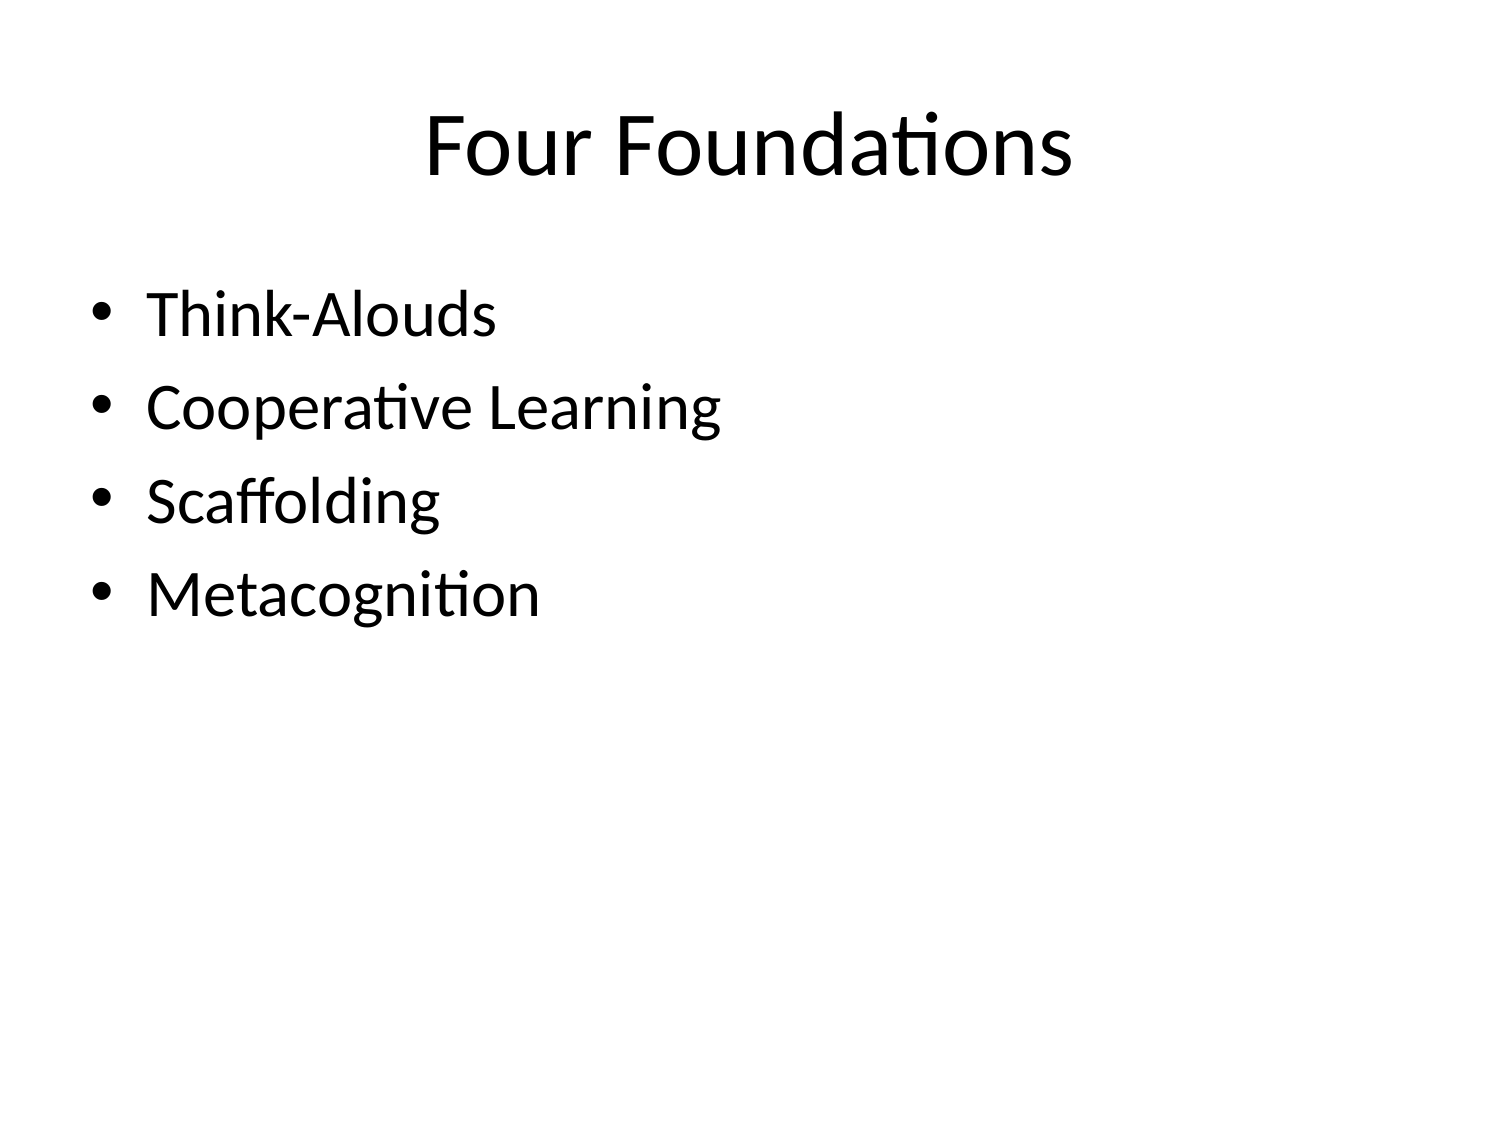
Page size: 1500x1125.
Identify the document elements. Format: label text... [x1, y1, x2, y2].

list Think-Alouds Cooperative Learning Scaffolding Metacognition [75, 262, 1425, 1005]
title Four Foundations [75, 45, 1425, 233]
